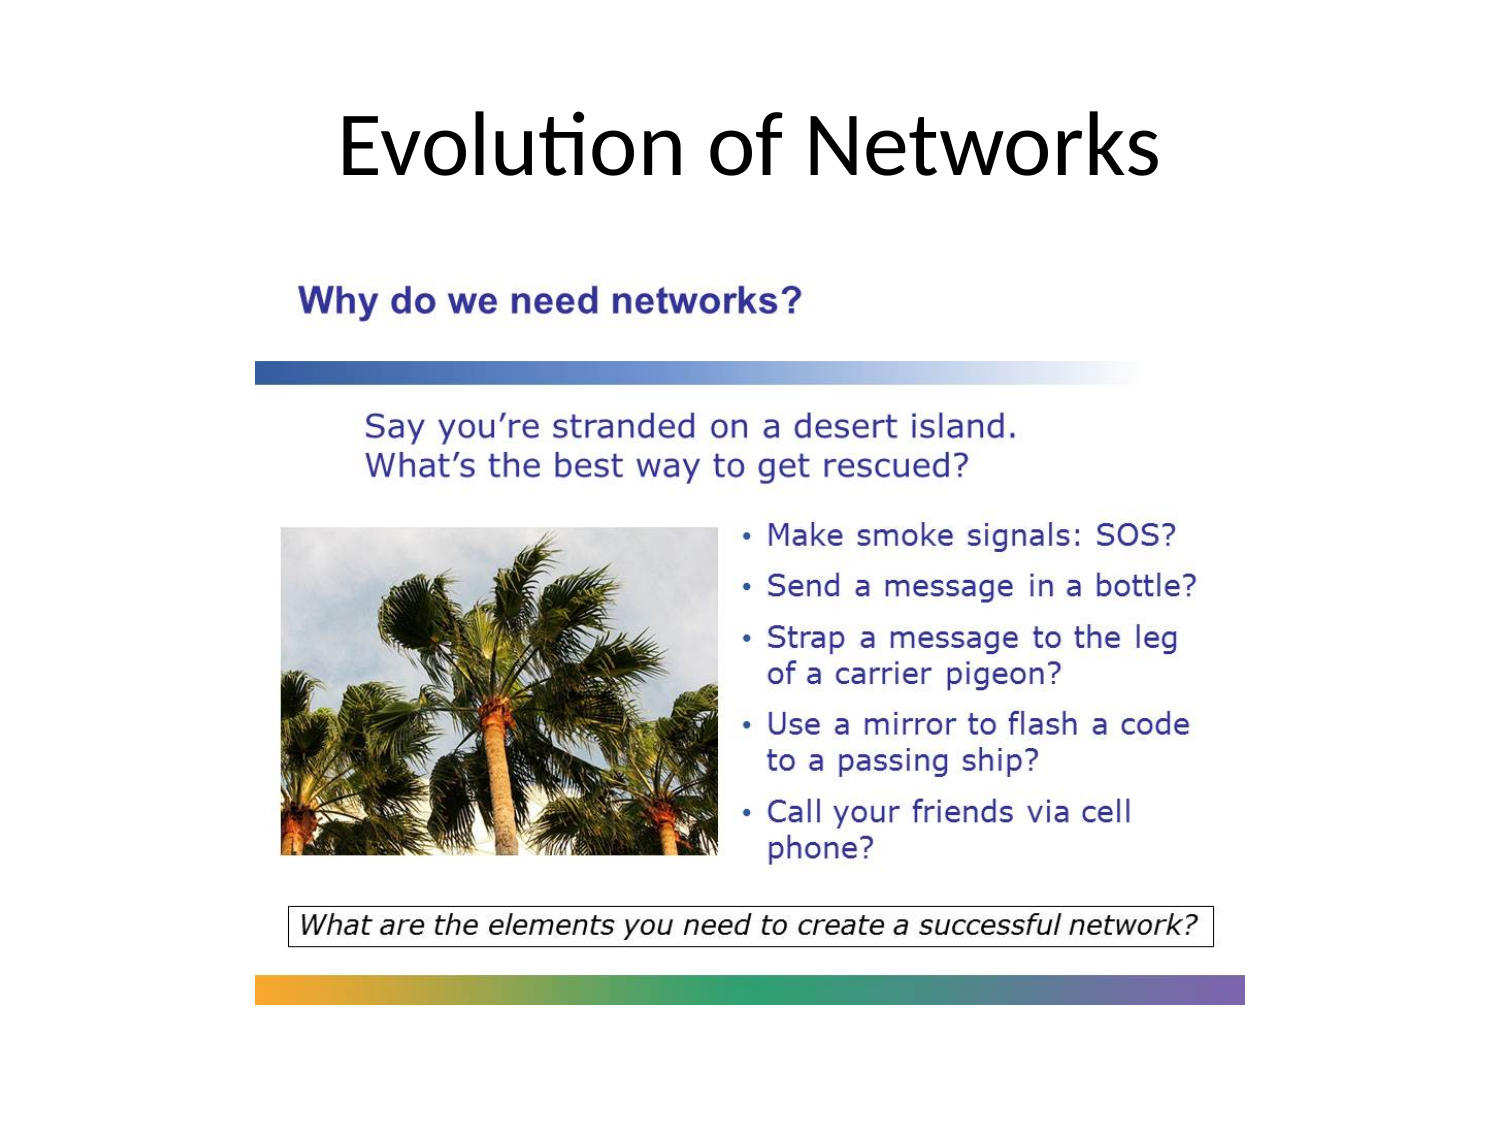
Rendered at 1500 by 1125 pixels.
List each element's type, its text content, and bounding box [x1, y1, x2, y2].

title Evolution of Networks [75, 45, 1425, 233]
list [254, 262, 1246, 1006]
